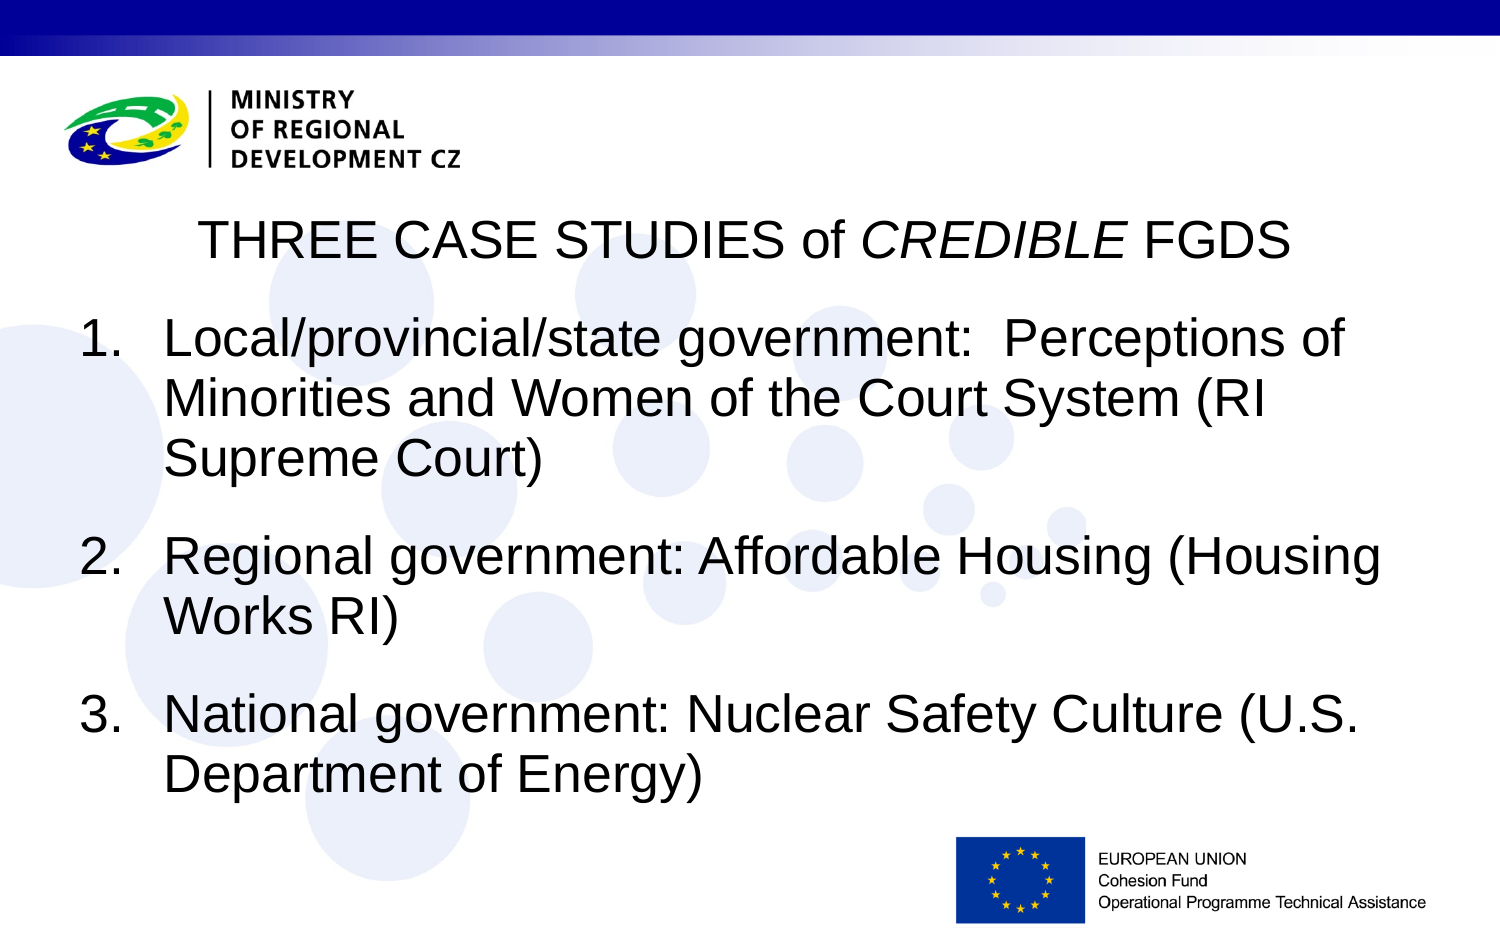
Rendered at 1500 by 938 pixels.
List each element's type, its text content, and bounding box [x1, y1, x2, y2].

picture [0, 220, 1472, 938]
picture [64, 90, 460, 168]
list THREE CASE STUDIES of CREDIBLE FGDS Local/provincial/state government: Perceptions of Minorities and Women of the Court System (RI Supreme Court) Regional government: Affordable Housing (Housing Works RI) National government: Nuclear Safety Culture (U.S. Department of Energy) [64, 202, 1425, 814]
